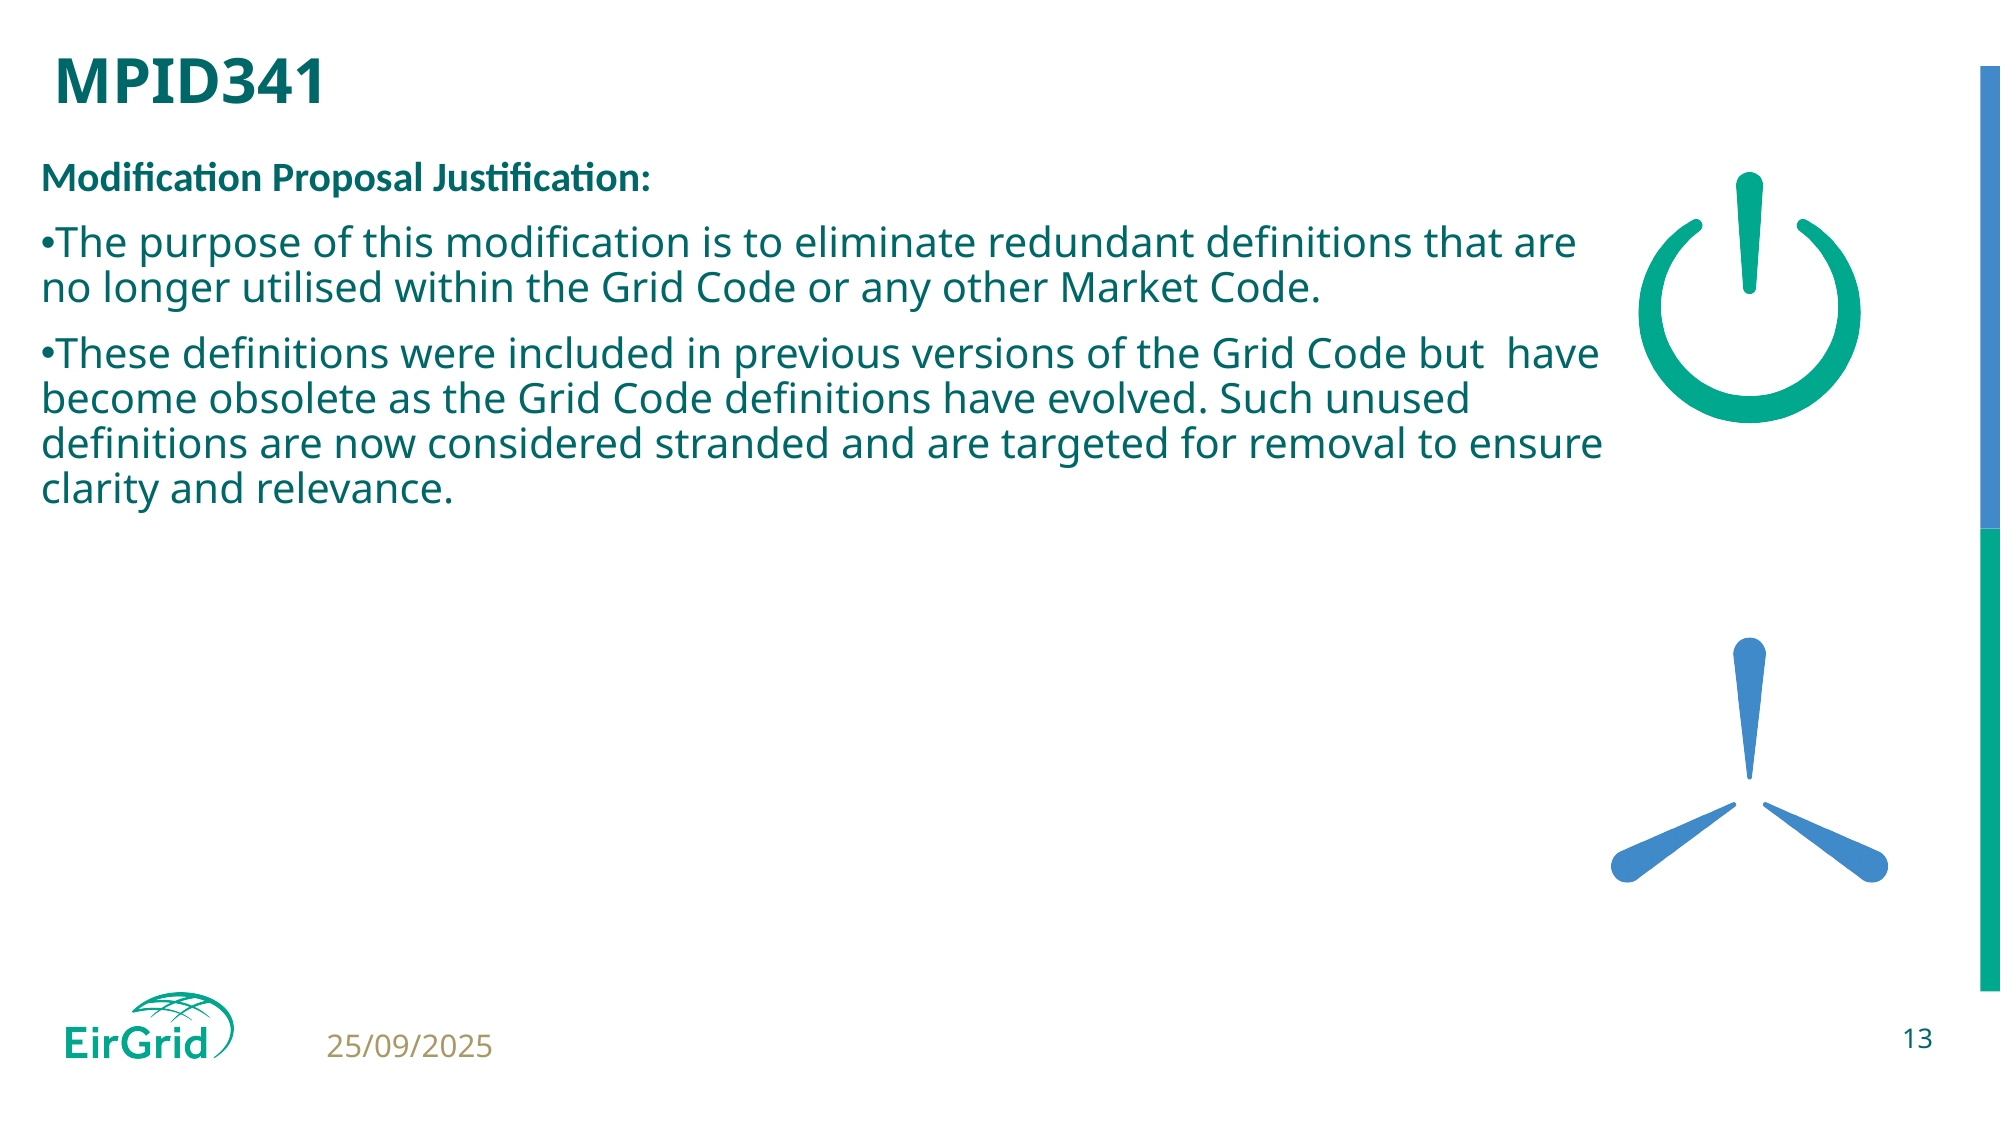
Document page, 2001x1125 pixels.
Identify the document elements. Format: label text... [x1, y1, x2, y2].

text_box 25/09/2025 [326, 1030, 688, 1087]
picture [66, 992, 234, 1059]
title MPID341 [53, 49, 1955, 198]
list Modification Proposal Justification: The purpose of this modification is to eliminate redundant definitions that are no longer utilised within the Grid Code or any other Market Code. These definitions were included in previous versions of the Grid Code but have become obsolete as the Grid Code definitions have evolved. Such unused definitions are now considered stranded and are targeted for removal to ensure clarity and relevance. [40, 155, 1637, 844]
picture [1518, 66, 1980, 992]
slide_number 13 [1858, 992, 1933, 1059]
